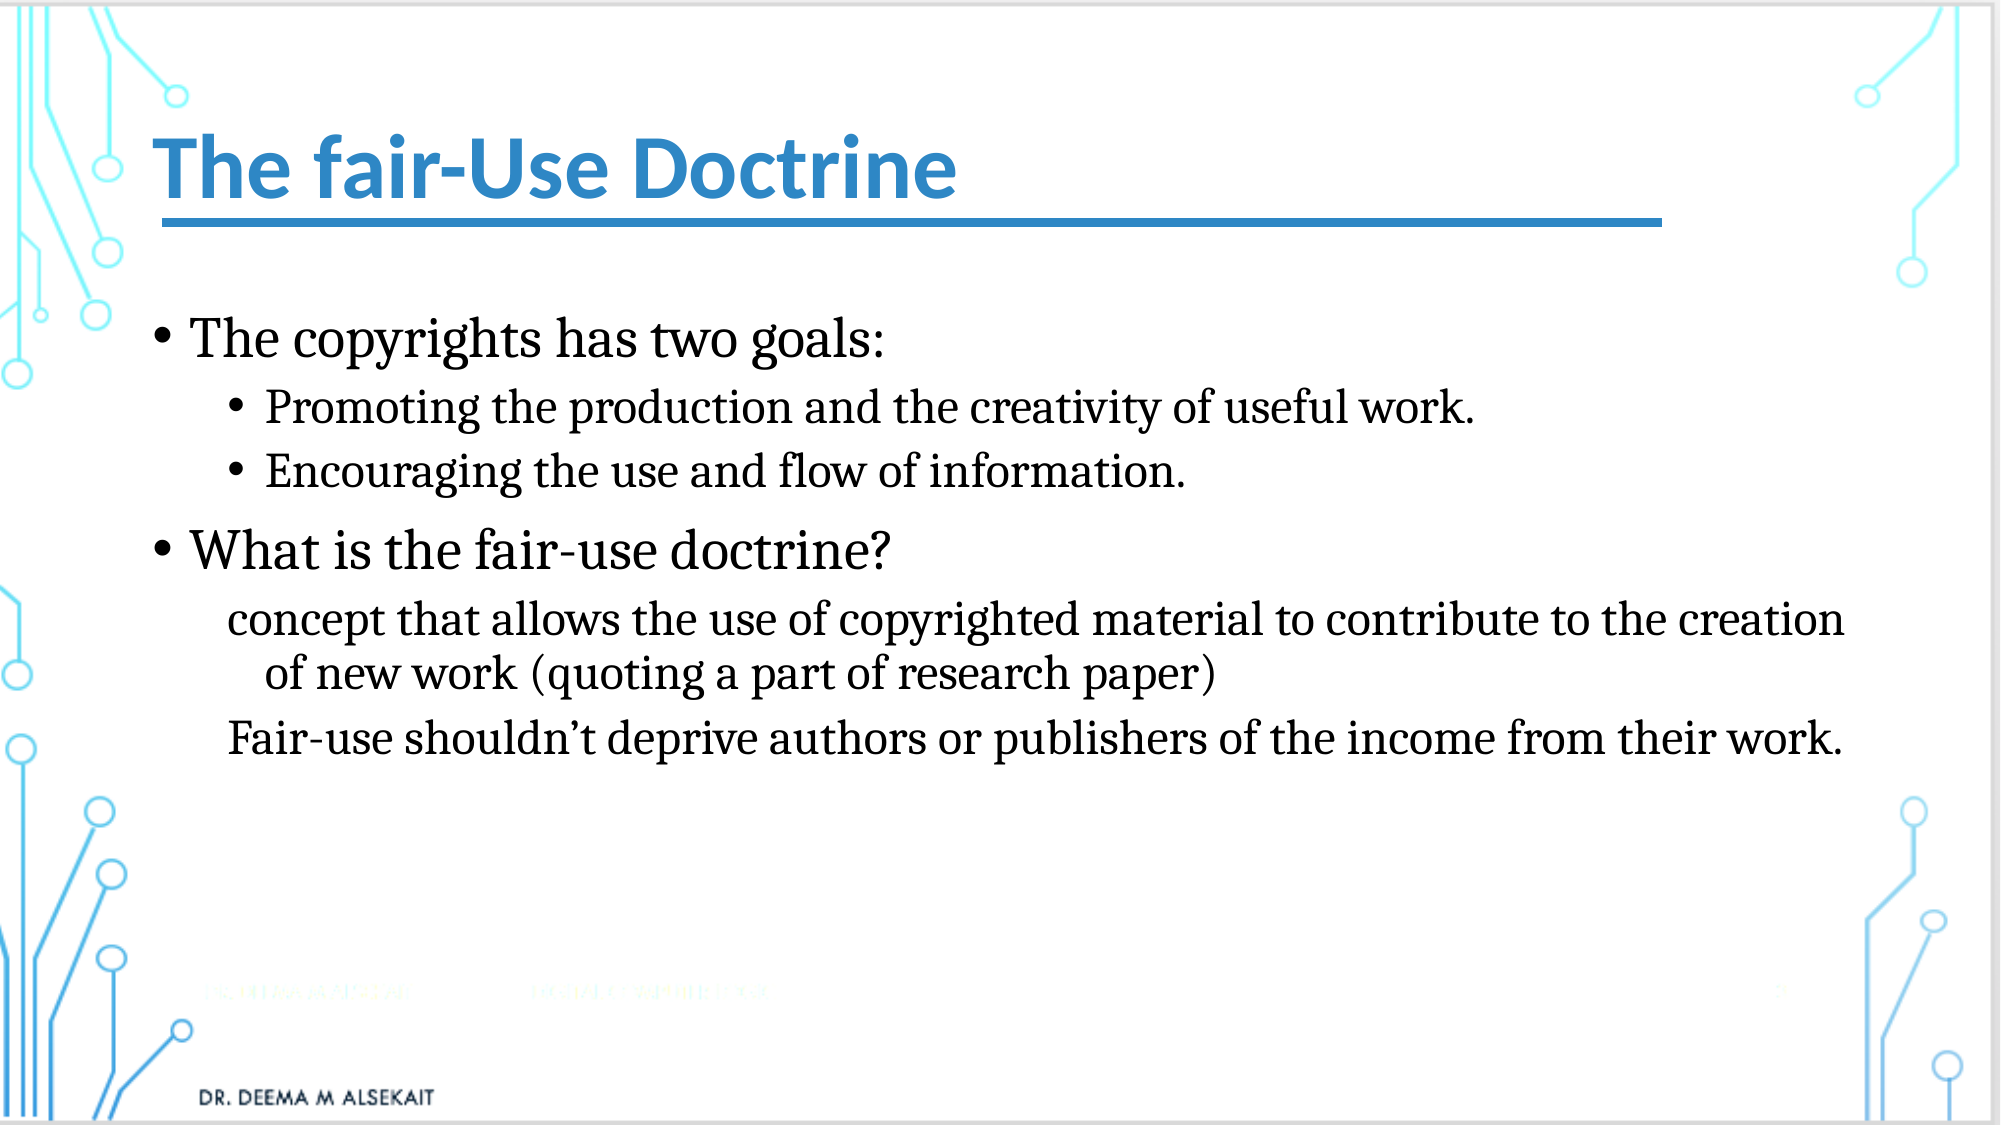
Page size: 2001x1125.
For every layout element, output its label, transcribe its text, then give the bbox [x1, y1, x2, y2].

picture [0, 0, 2001, 1125]
list The copyrights has two goals: Promoting the production and the creativity of useful work. Encouraging the use and flow of information. What is the fair-use doctrine? concept that allows the use of copyrighted material to contribute to the creation of new work (quoting a part of research paper) Fair-use shouldn’t deprive authors or publishers of the income from their work. [137, 299, 1863, 1014]
title The fair-Use Doctrine [137, 59, 1863, 278]
